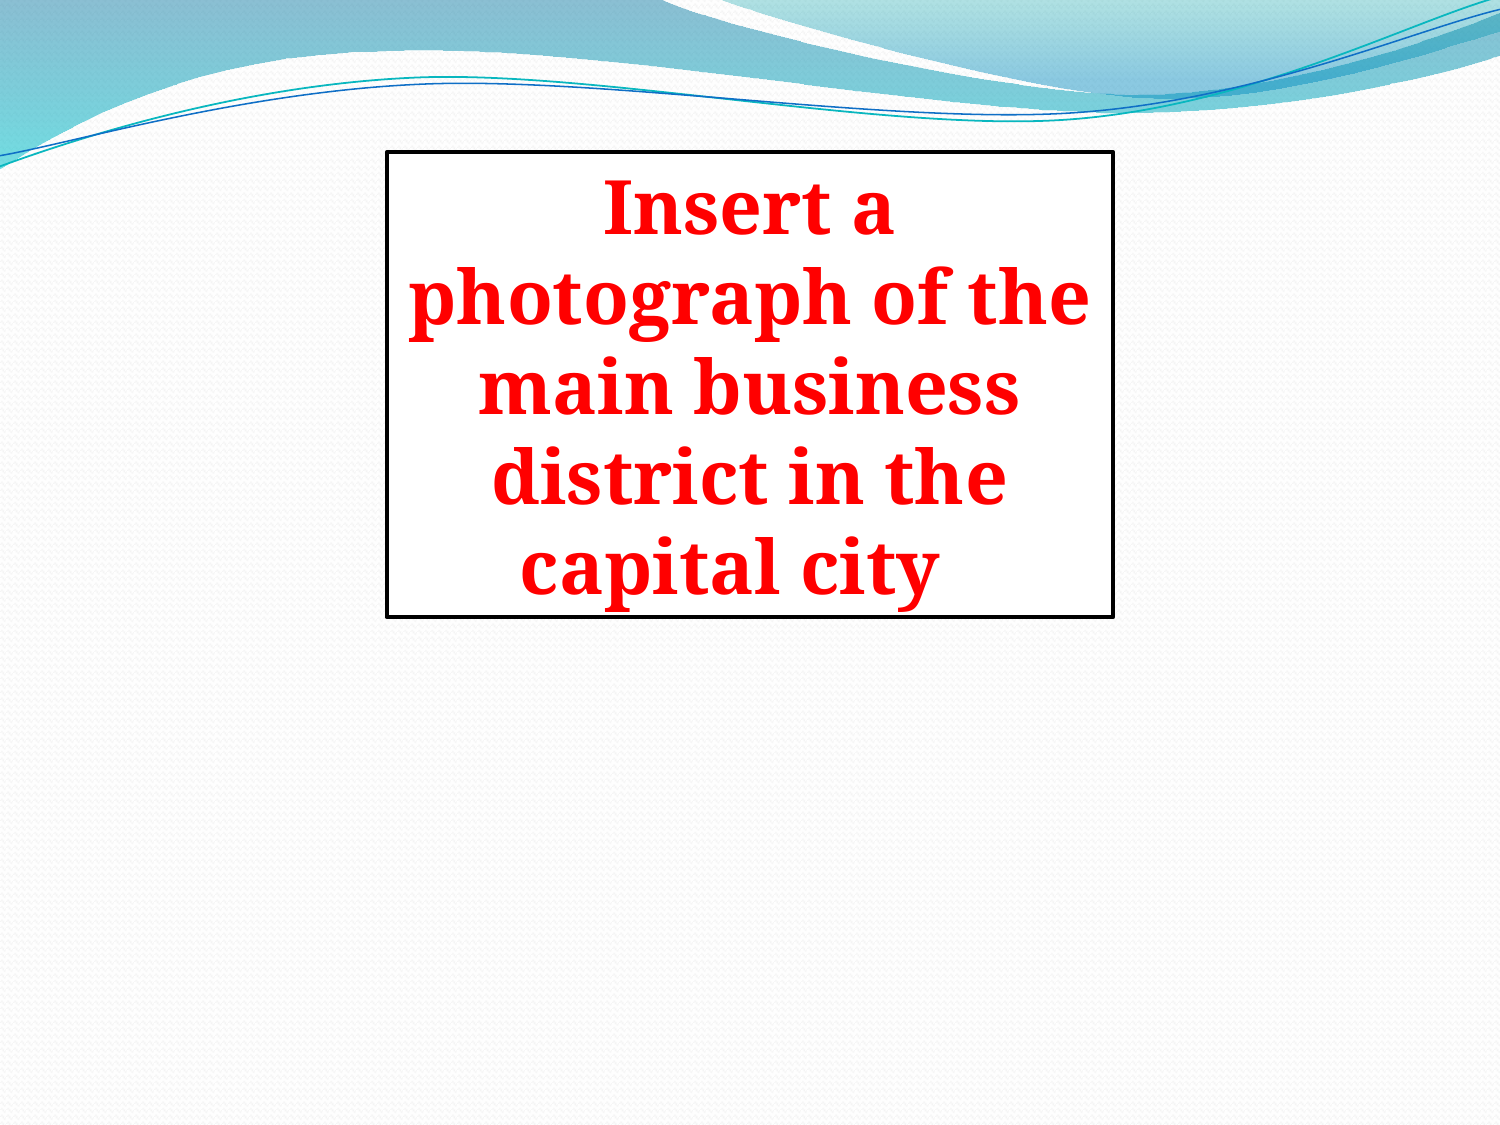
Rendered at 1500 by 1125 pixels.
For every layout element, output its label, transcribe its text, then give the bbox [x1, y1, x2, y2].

text_box Insert a photograph of the main business district in the capital city [385, 150, 1115, 619]
